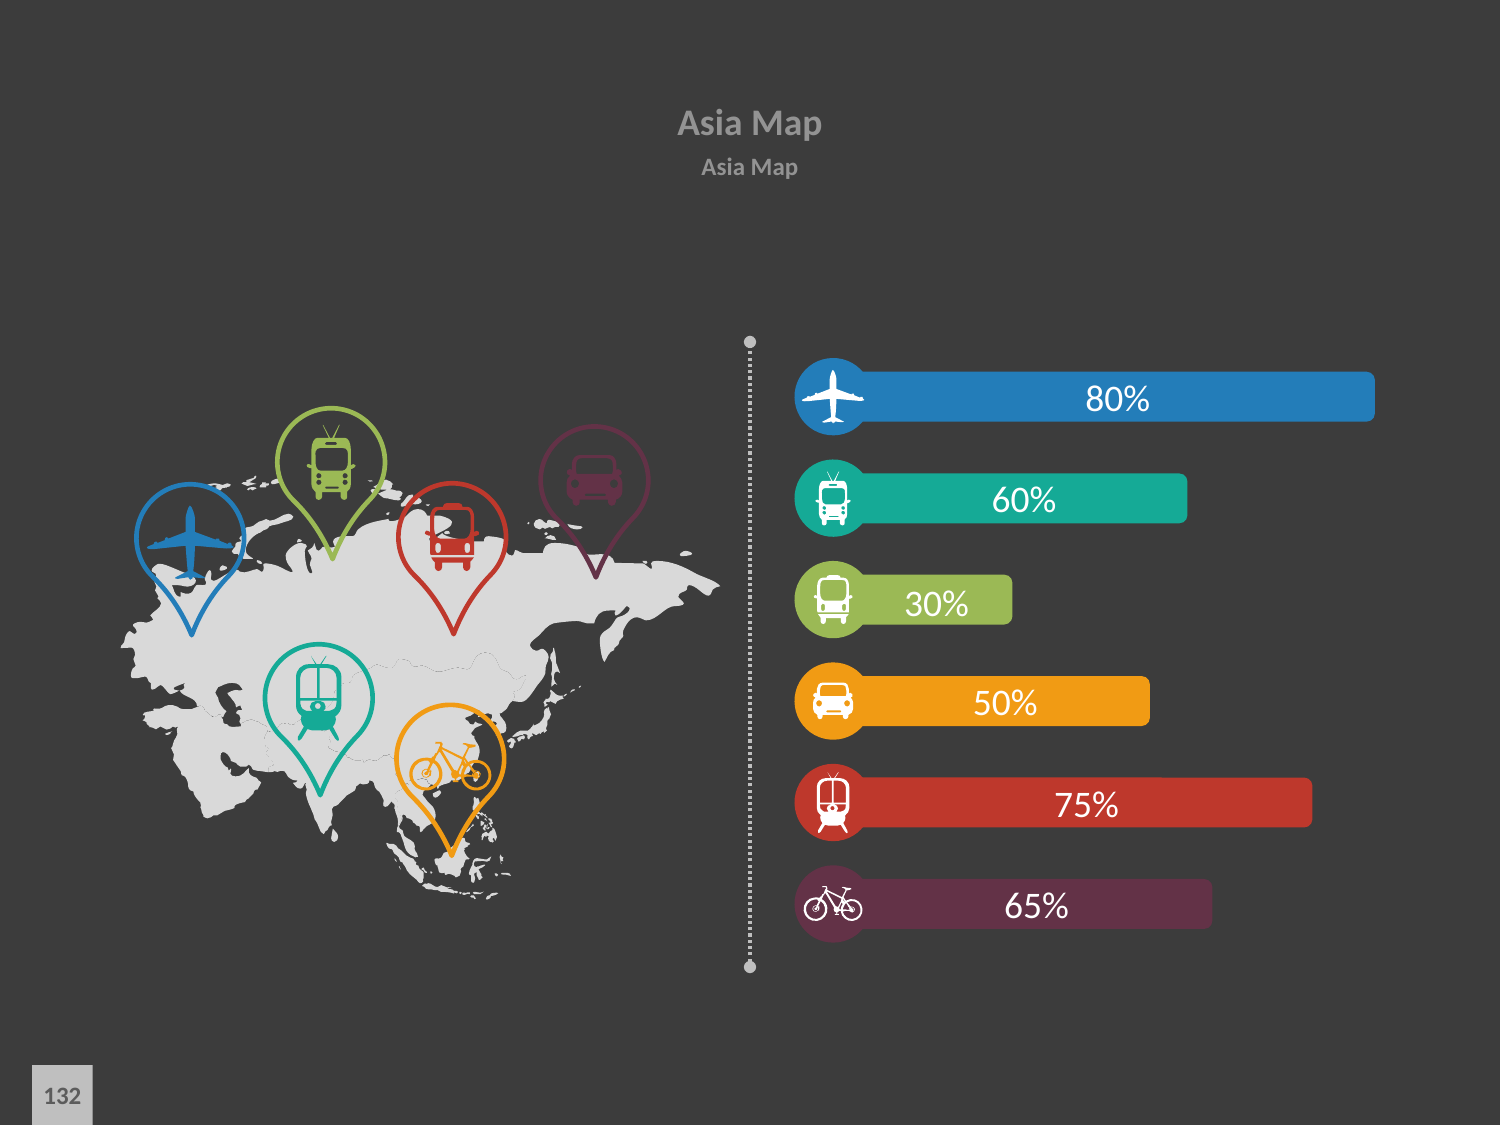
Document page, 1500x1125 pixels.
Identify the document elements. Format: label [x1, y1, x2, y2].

text_box [794, 560, 1013, 639]
text_box [794, 459, 1188, 537]
title [287, 91, 1213, 150]
text_box [794, 662, 1151, 740]
text_box [120, 407, 721, 900]
text_box [794, 864, 1213, 943]
list [412, 149, 1088, 183]
text_box [794, 357, 1376, 436]
text_box [794, 763, 1313, 842]
